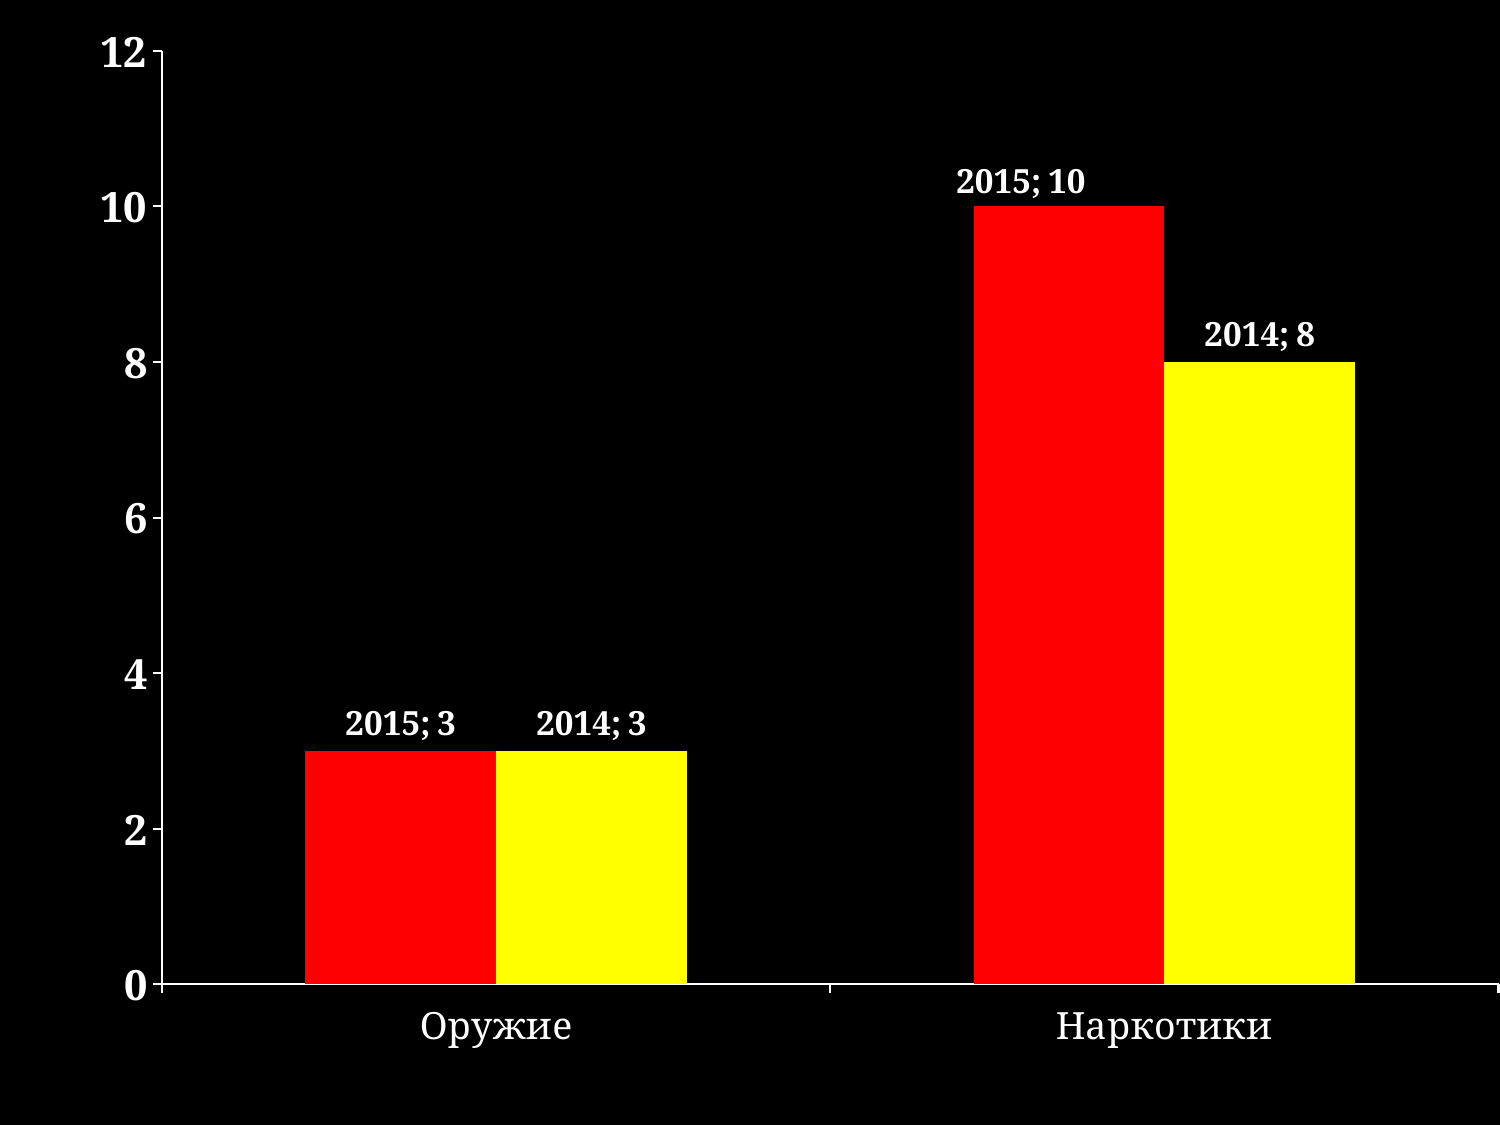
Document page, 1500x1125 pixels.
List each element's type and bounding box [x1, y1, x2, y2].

chart [0, 0, 1500, 1125]
